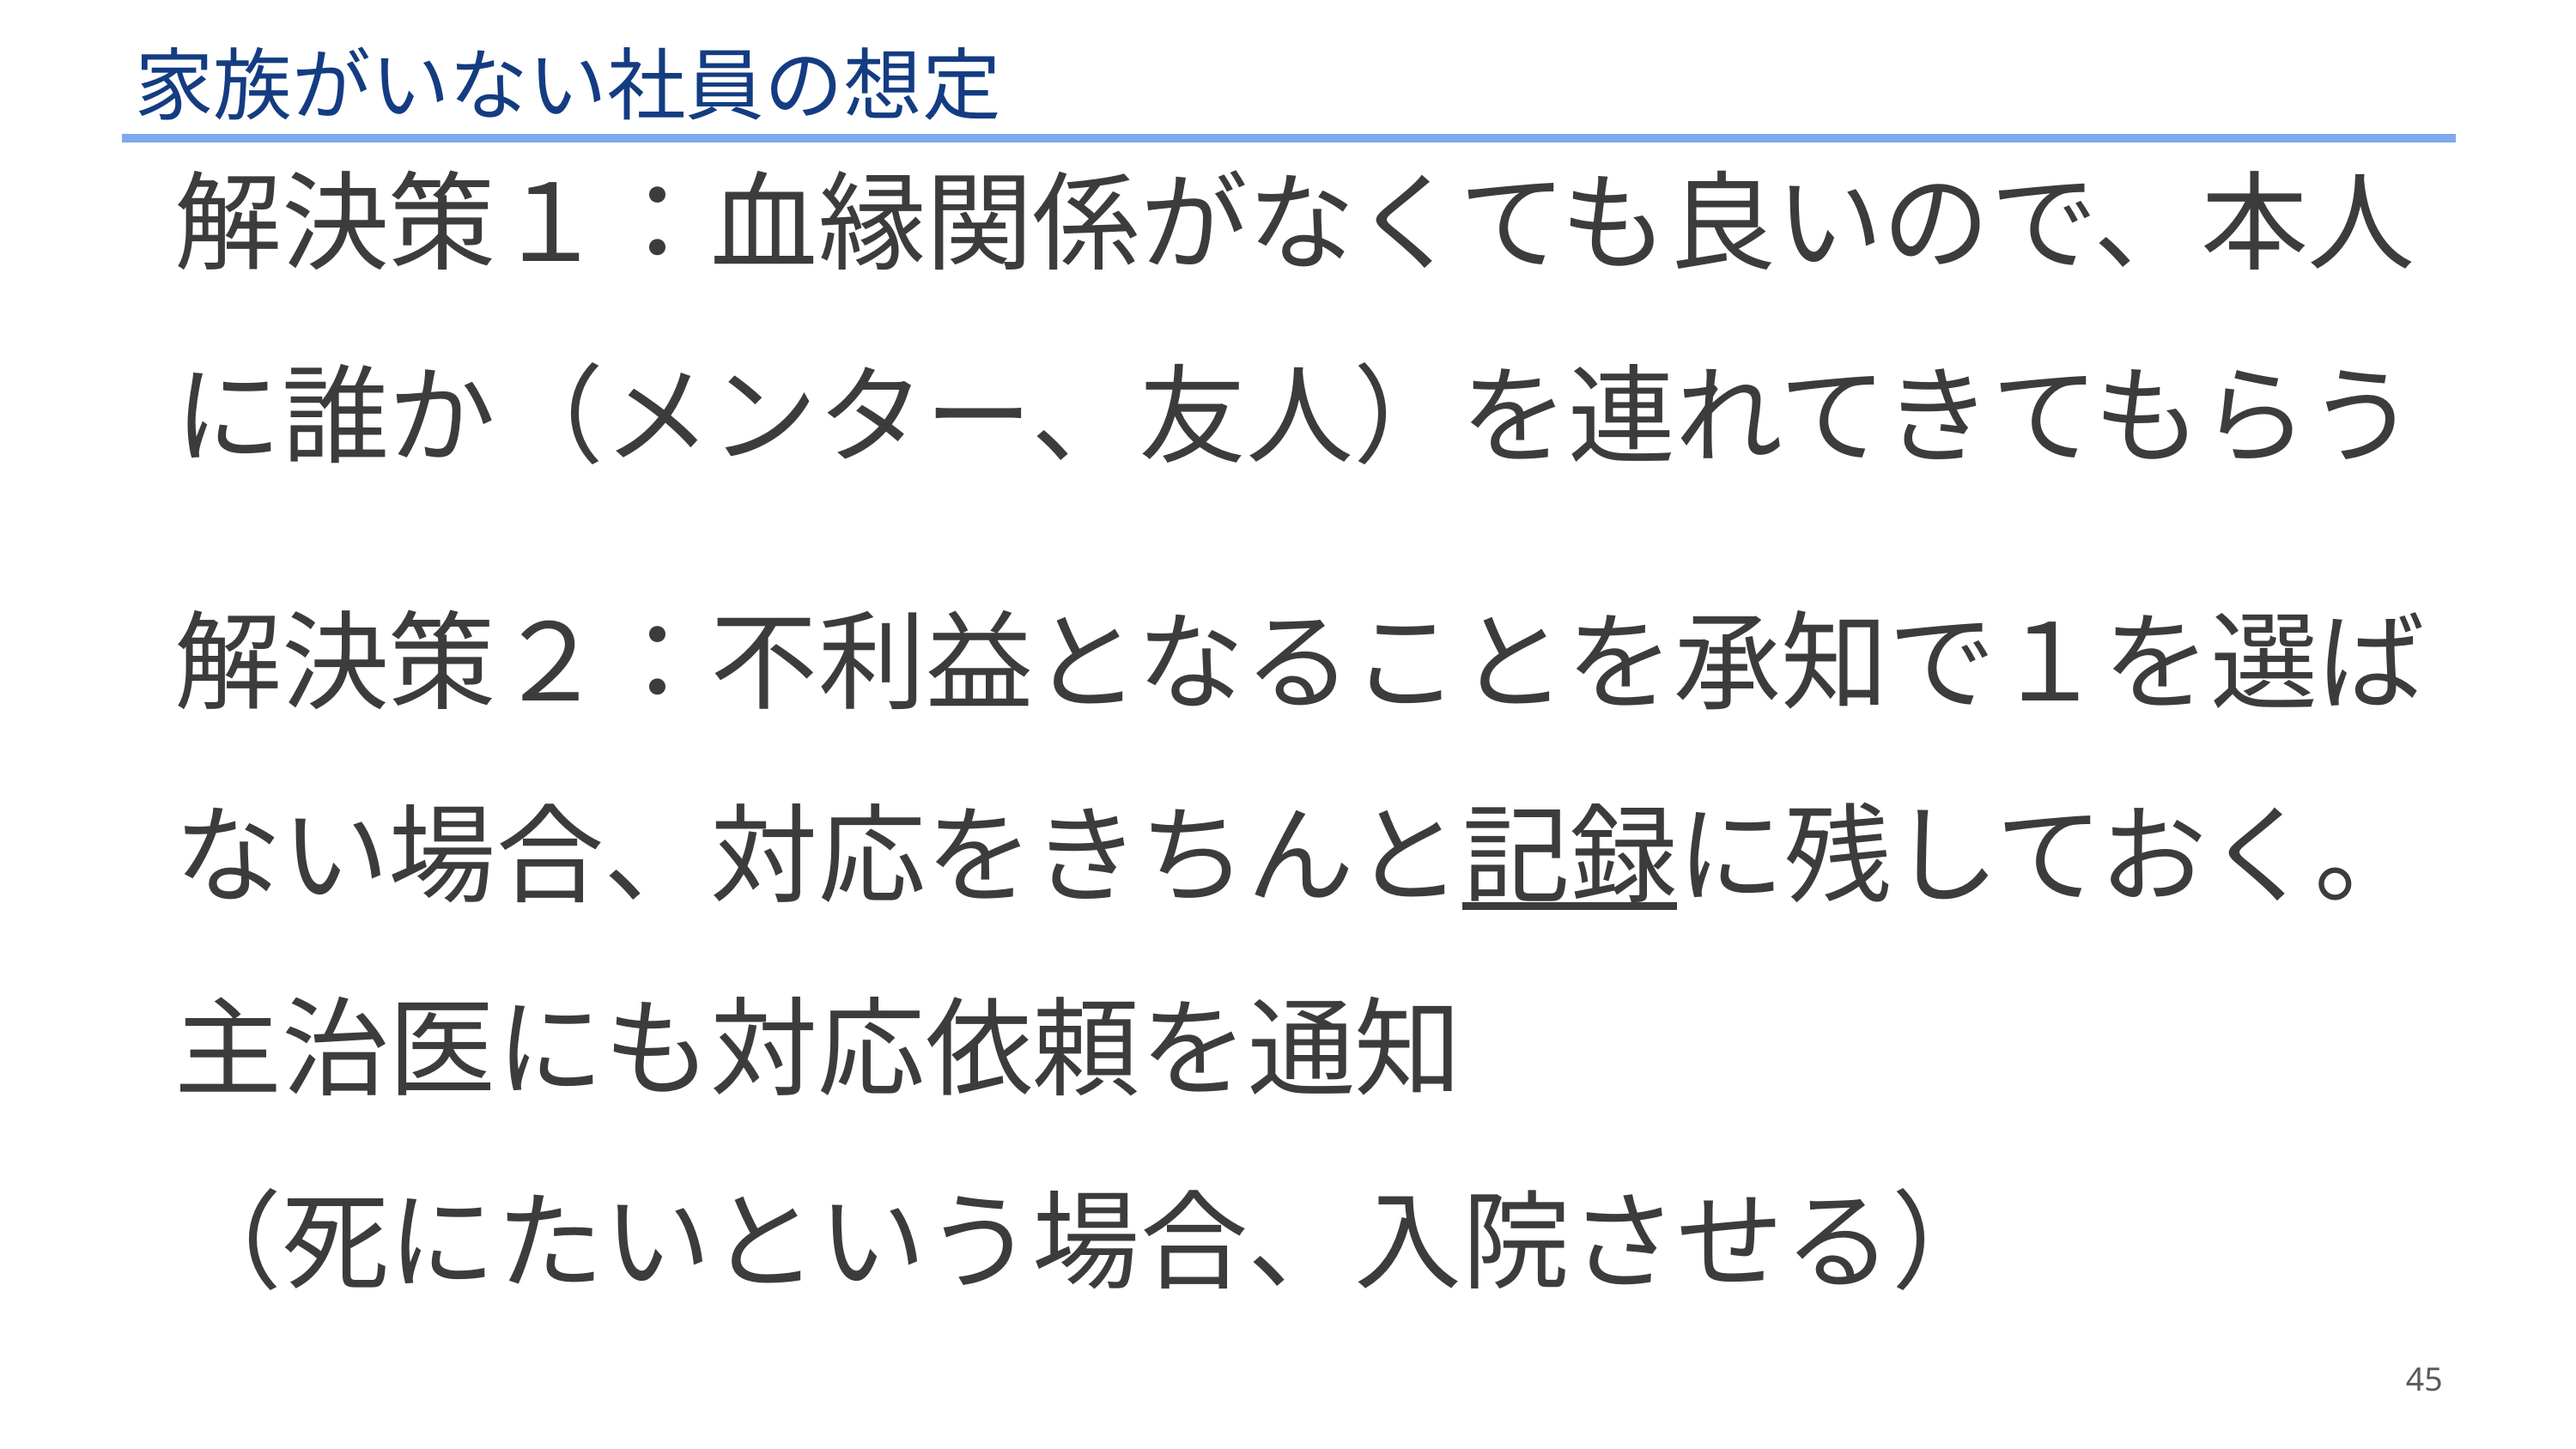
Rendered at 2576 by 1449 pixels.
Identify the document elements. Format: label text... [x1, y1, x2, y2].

slide_number 45 [2337, 1342, 2456, 1420]
title 家族がいない社員の想定 [122, 39, 2454, 139]
list 解決策１：血縁関係がなくても良いので、本人に誰か（メンター、友人）を連れてきてもらう 解決策２：不利益となることを承知で１を選ばない場合、対応をきちんと記録に残しておく。主治医にも対応依頼を通知 （死にたいという場合、入院させる） [124, 82, 2456, 1317]
